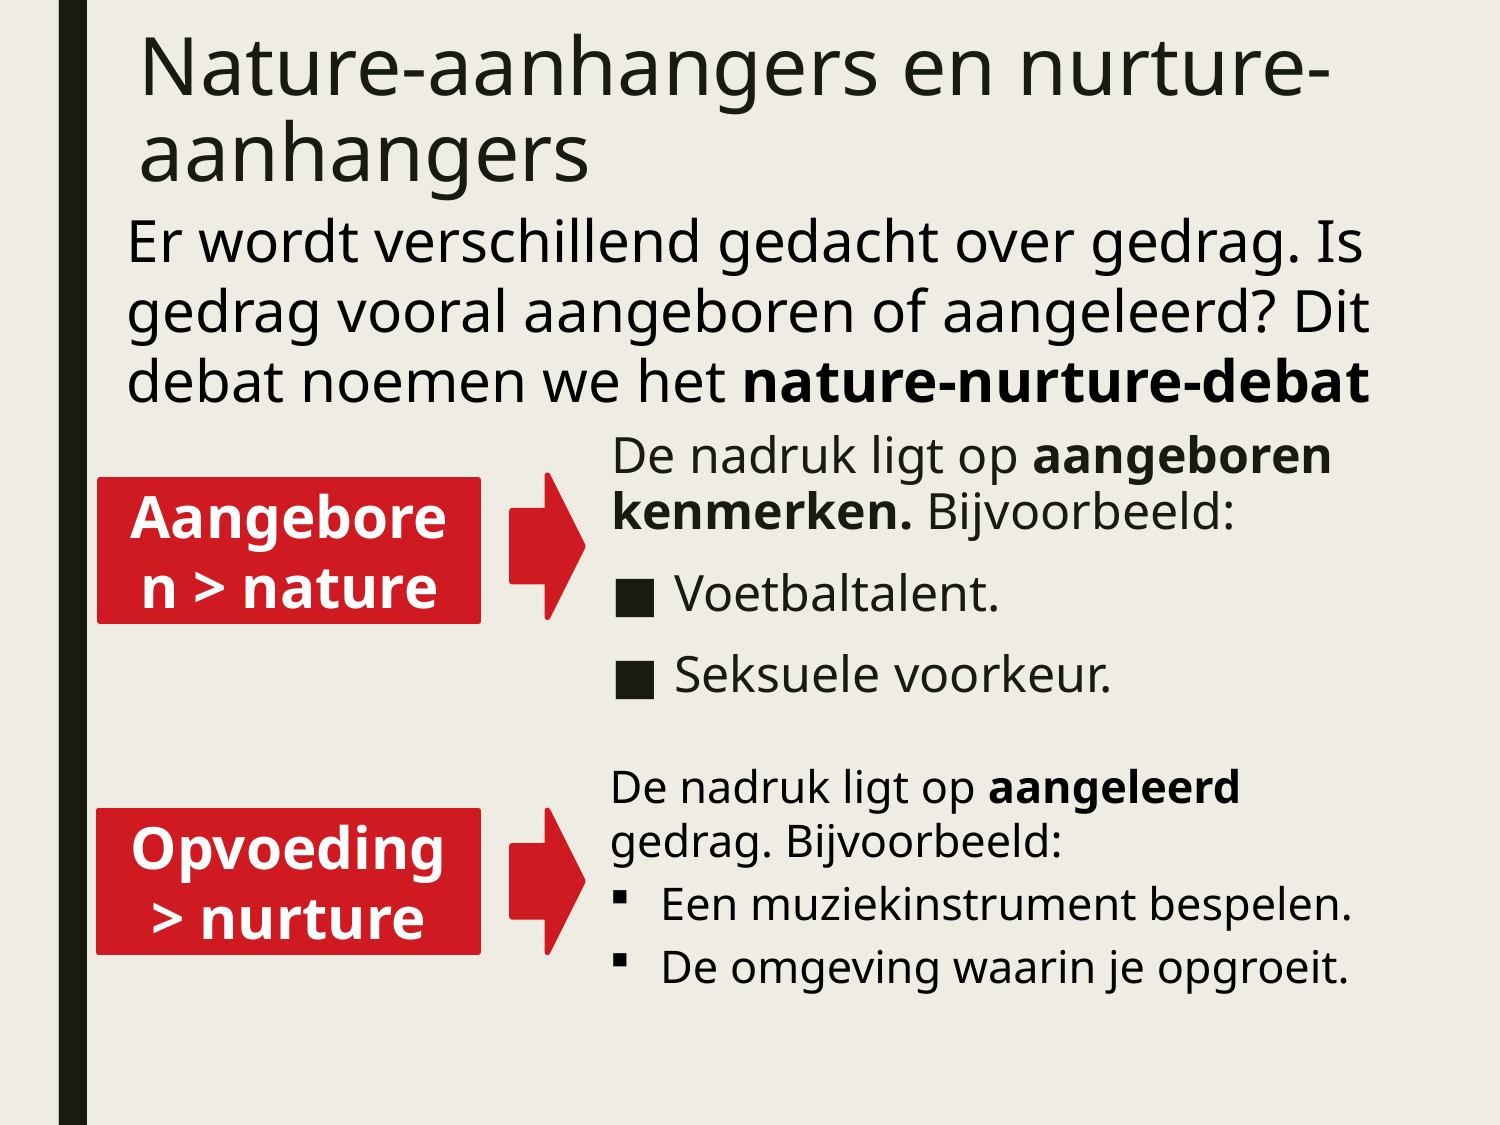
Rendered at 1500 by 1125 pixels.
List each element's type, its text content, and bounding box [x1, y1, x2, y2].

list De nadruk ligt op aangeboren kenmerken. Bijvoorbeeld: Voetbaltalent. Seksuele voorkeur. [596, 421, 1390, 634]
text_box [509, 807, 586, 955]
title Nature-aanhangers en nurture-aanhangers [123, 19, 1447, 207]
text_box Aangeboren > nature [97, 477, 481, 624]
text_box Er wordt verschillend gedacht over gedrag. Is gedrag vooral aangeboren of aangeleerd? Dit debat noemen we het nature-nurture-debat [112, 196, 1412, 421]
text_box De nadruk ligt op aangeleerd gedrag. Bijvoorbeeld: Een muziekinstrument bespelen. De omgeving waarin je opgroeit. [594, 751, 1388, 1024]
text_box Opvoeding > nurture [96, 808, 481, 955]
text_box [509, 472, 586, 620]
